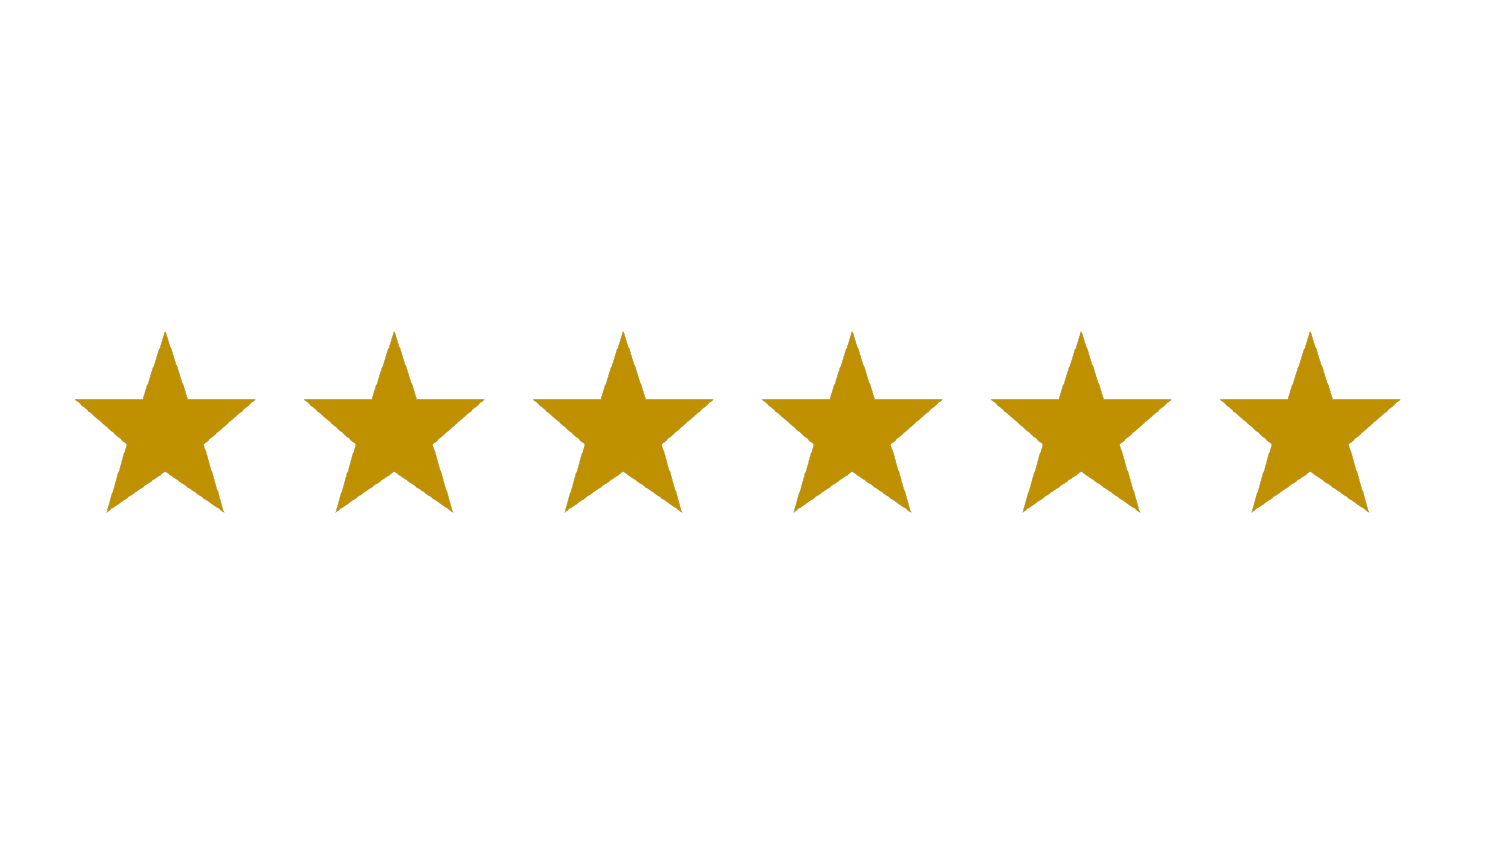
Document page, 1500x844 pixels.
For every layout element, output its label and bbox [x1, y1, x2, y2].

text_box [60, 167, 1415, 652]
